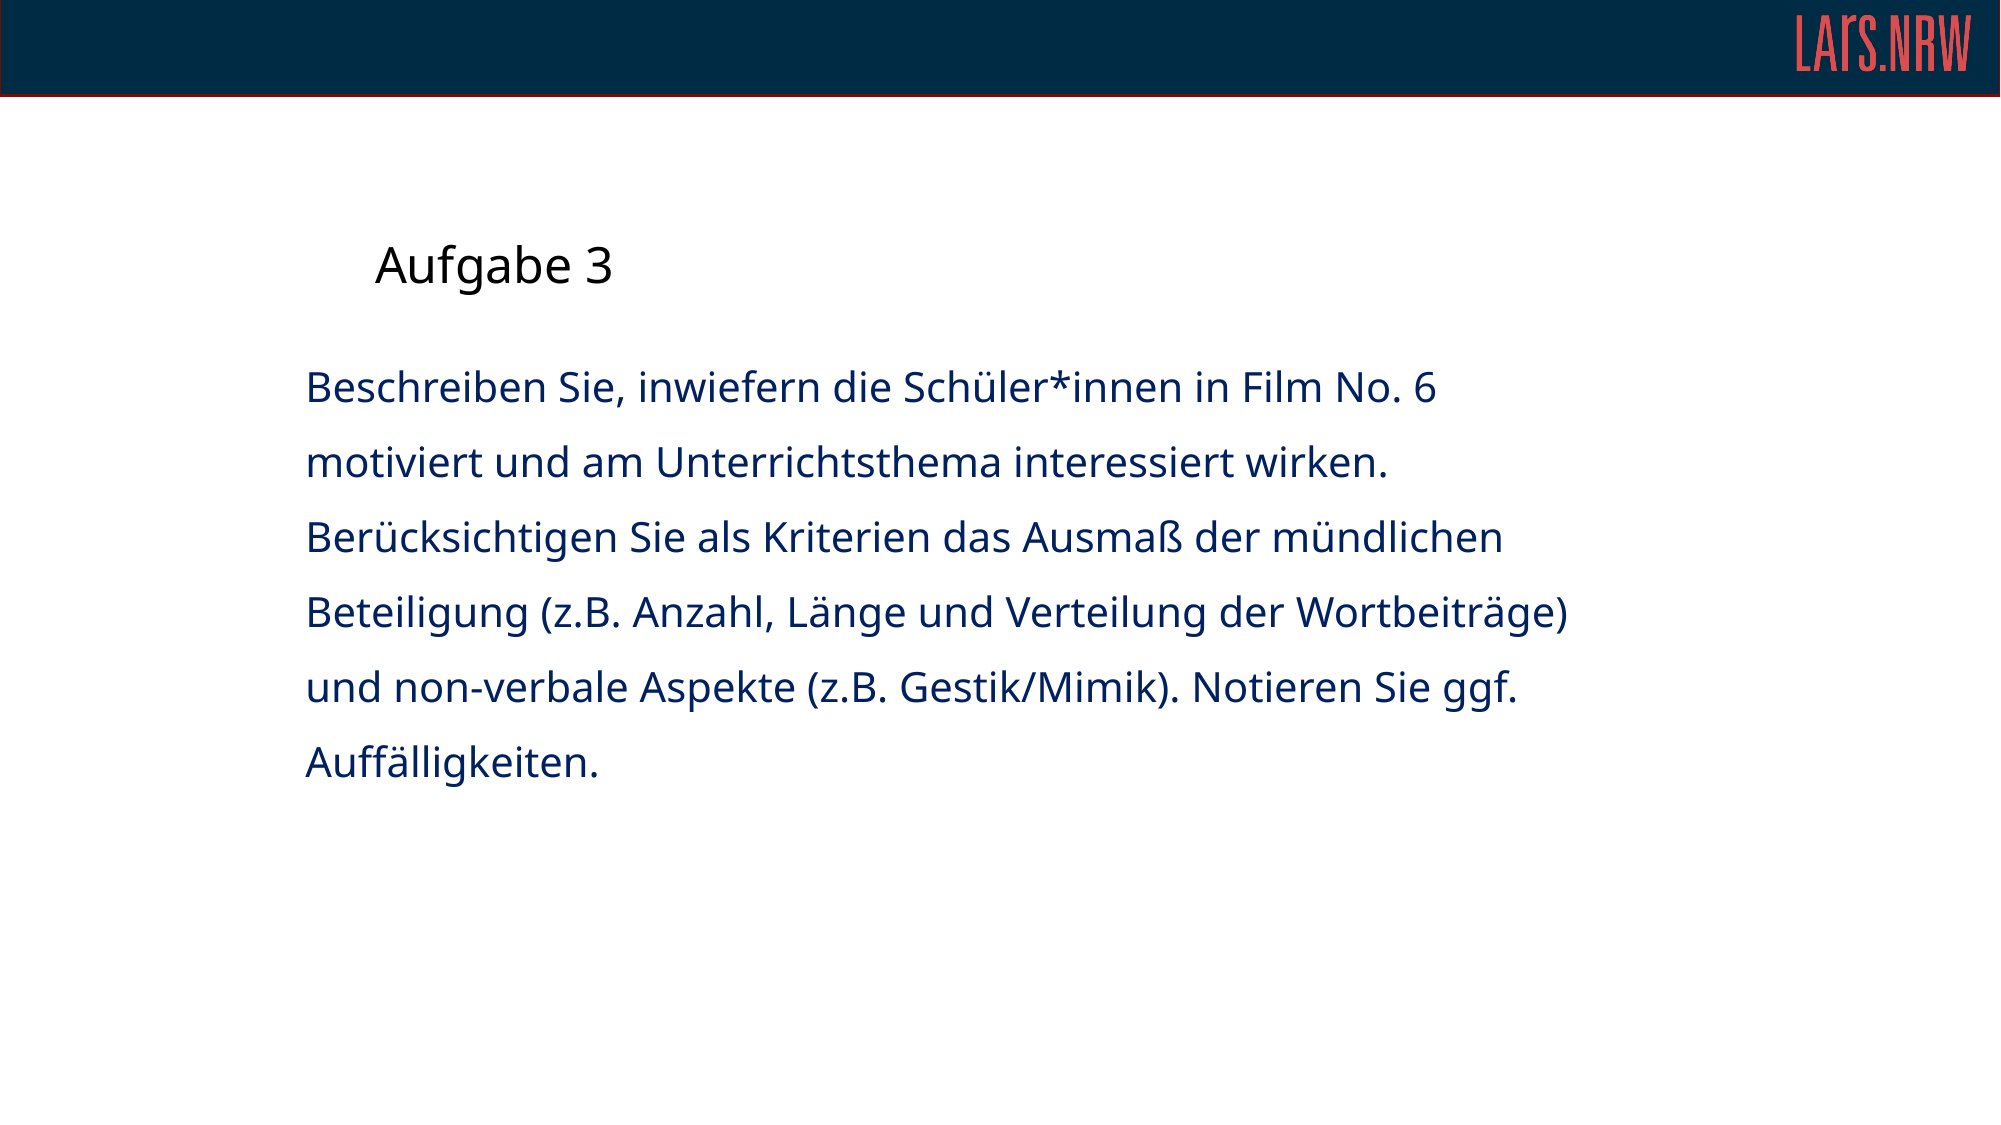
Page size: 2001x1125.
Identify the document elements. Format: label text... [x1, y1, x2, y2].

list Beschreiben Sie, inwiefern die Schüler*innen in Film No. 6 motiviert und am Unterrichtsthema interessiert wirken. Berücksichtigen Sie als Kriterien das Ausmaß der mündlichen Beteiligung (z.B. Anzahl, Länge und Verteilung der Wortbeiträge) und non-verbale Aspekte (z.B. Gestik/Mimik). Notieren Sie ggf. Auffälligkeiten. [290, 328, 1592, 954]
title Aufgabe 3 [360, 207, 1221, 329]
picture [1779, 3, 1977, 86]
